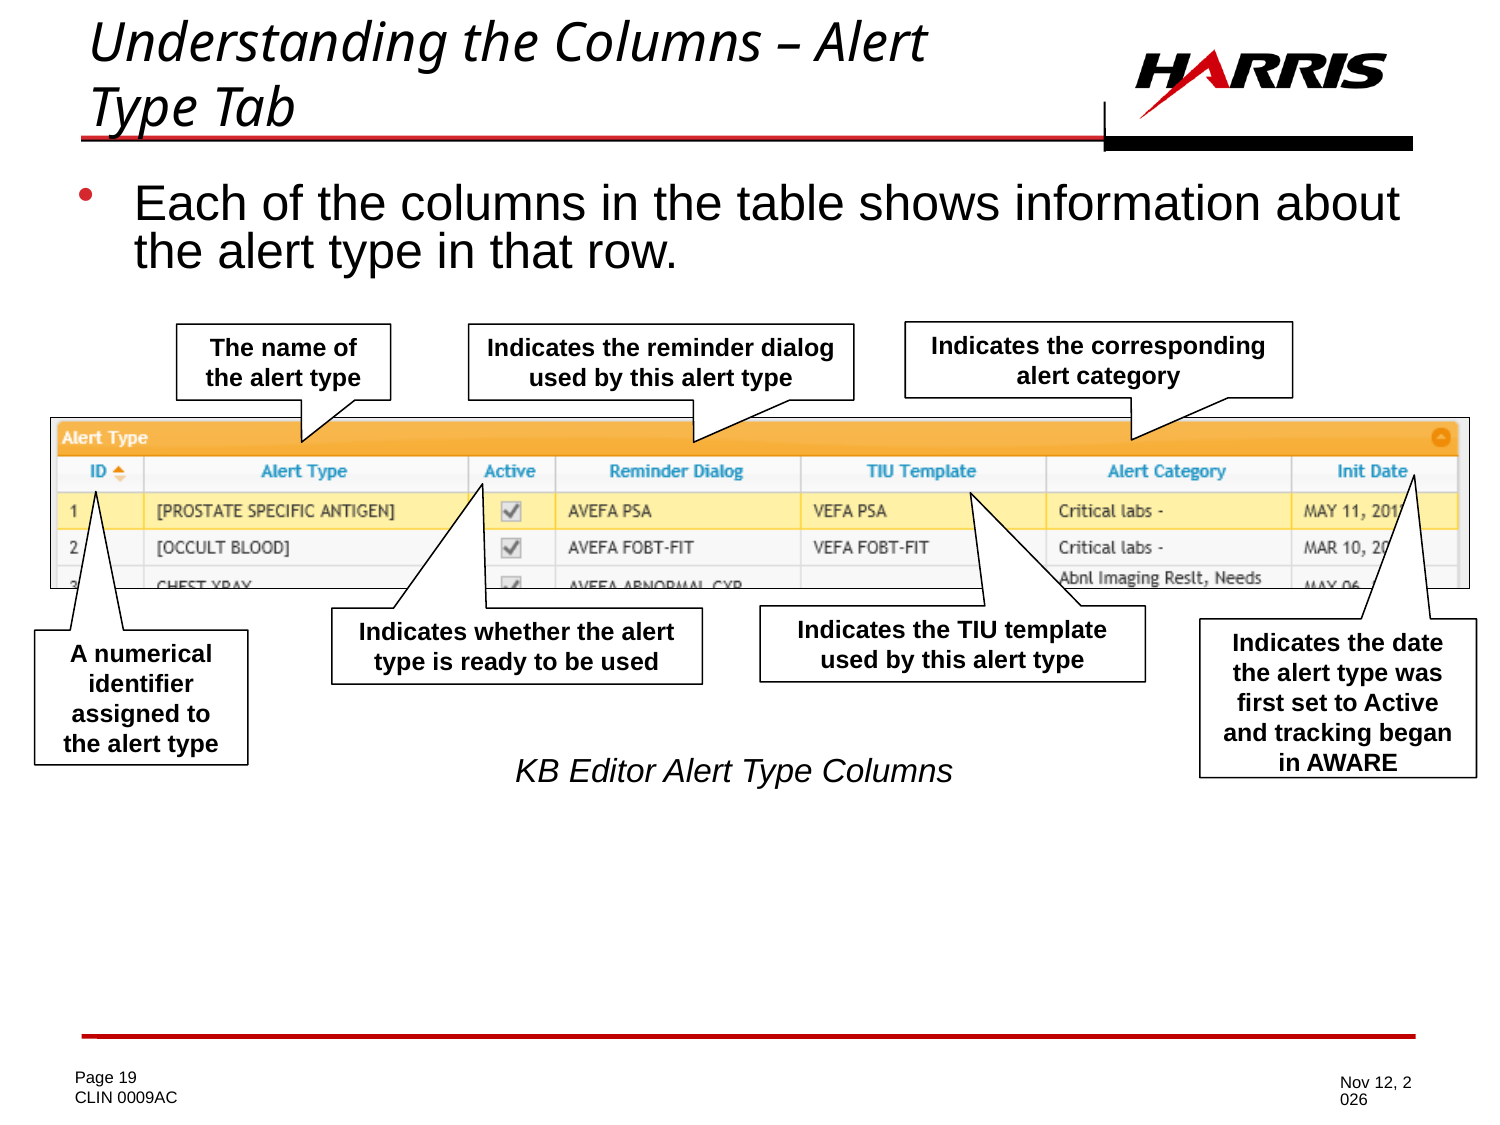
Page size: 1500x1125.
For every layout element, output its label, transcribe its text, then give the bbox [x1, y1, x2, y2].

picture [49, 417, 1471, 589]
text_box Indicates whether the alert type is ready to be used [331, 597, 703, 685]
text_box Indicates the TIU template used by this alert type [760, 597, 1146, 682]
text_box Indicates the corresponding alert category [905, 321, 1293, 415]
text_box Indicates the date the alert type was first set to Active and tracking began in AWARE [1199, 597, 1477, 778]
slide_number 6-Oct-14 [1324, 1060, 1435, 1105]
list KB Editor Alert Type Columns [49, 749, 1420, 807]
text_box A numerical identifier assigned to the alert type [34, 597, 248, 765]
title Understanding the Columns – Alert Type Tab [73, 27, 962, 117]
text_box Indicates the reminder dialog used by this alert type [468, 324, 854, 415]
text_box The name of the alert type [176, 324, 391, 415]
picture [1135, 49, 1387, 119]
list Each of the columns in the table shows information about the alert type in that row. [62, 174, 1432, 312]
